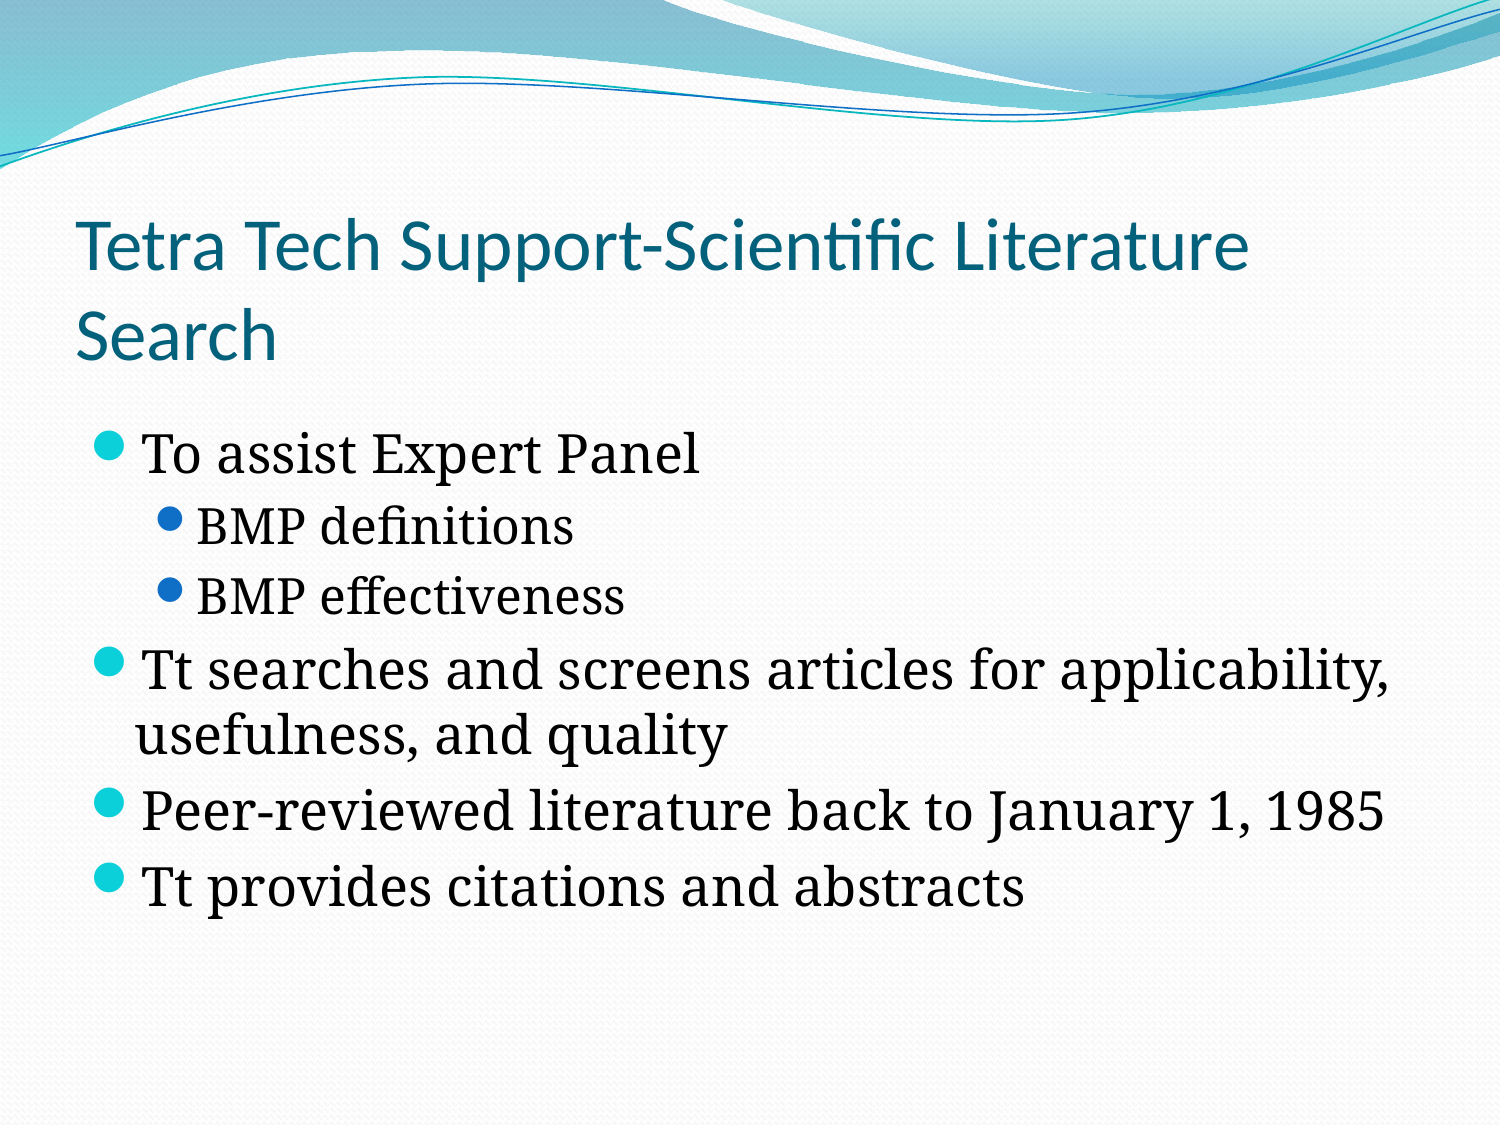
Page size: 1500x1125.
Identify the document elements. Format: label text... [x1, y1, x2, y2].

list To assist Expert Panel BMP definitions BMP effectiveness Tt searches and screens articles for applicability, usefulness, and quality Peer-reviewed literature back to January 1, 1985 Tt provides citations and abstracts [75, 412, 1425, 1038]
title Tetra Tech Support-Scientific Literature Search [75, 187, 1425, 375]
